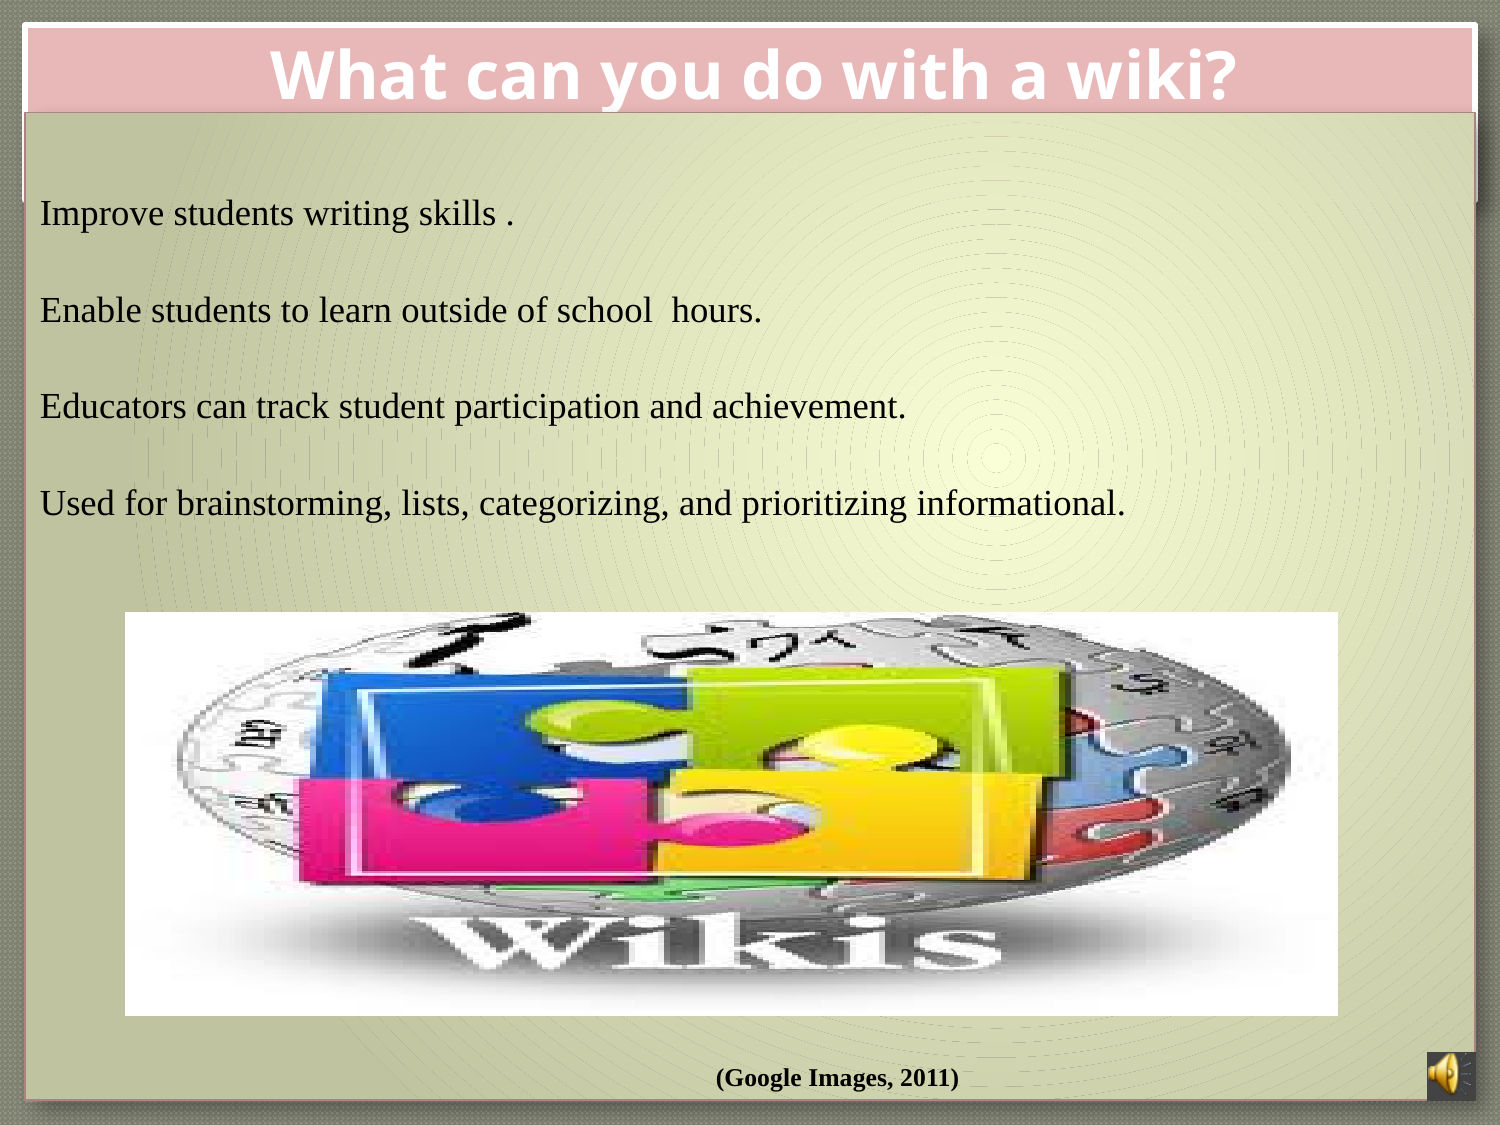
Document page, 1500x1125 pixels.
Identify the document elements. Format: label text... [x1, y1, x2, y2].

picture [1426, 1051, 1477, 1102]
title ‍‍‍‍‍What can you do with a wiki? [22, 22, 1478, 131]
picture [124, 612, 1338, 1016]
list Improve students writing skills . Enable students to learn outside of school hours. Educators can track student participation and achievement. Used for brainstorming, lists, categorizing, and prioritizing informational. (Google Images, 2011) [24, 112, 1476, 1101]
